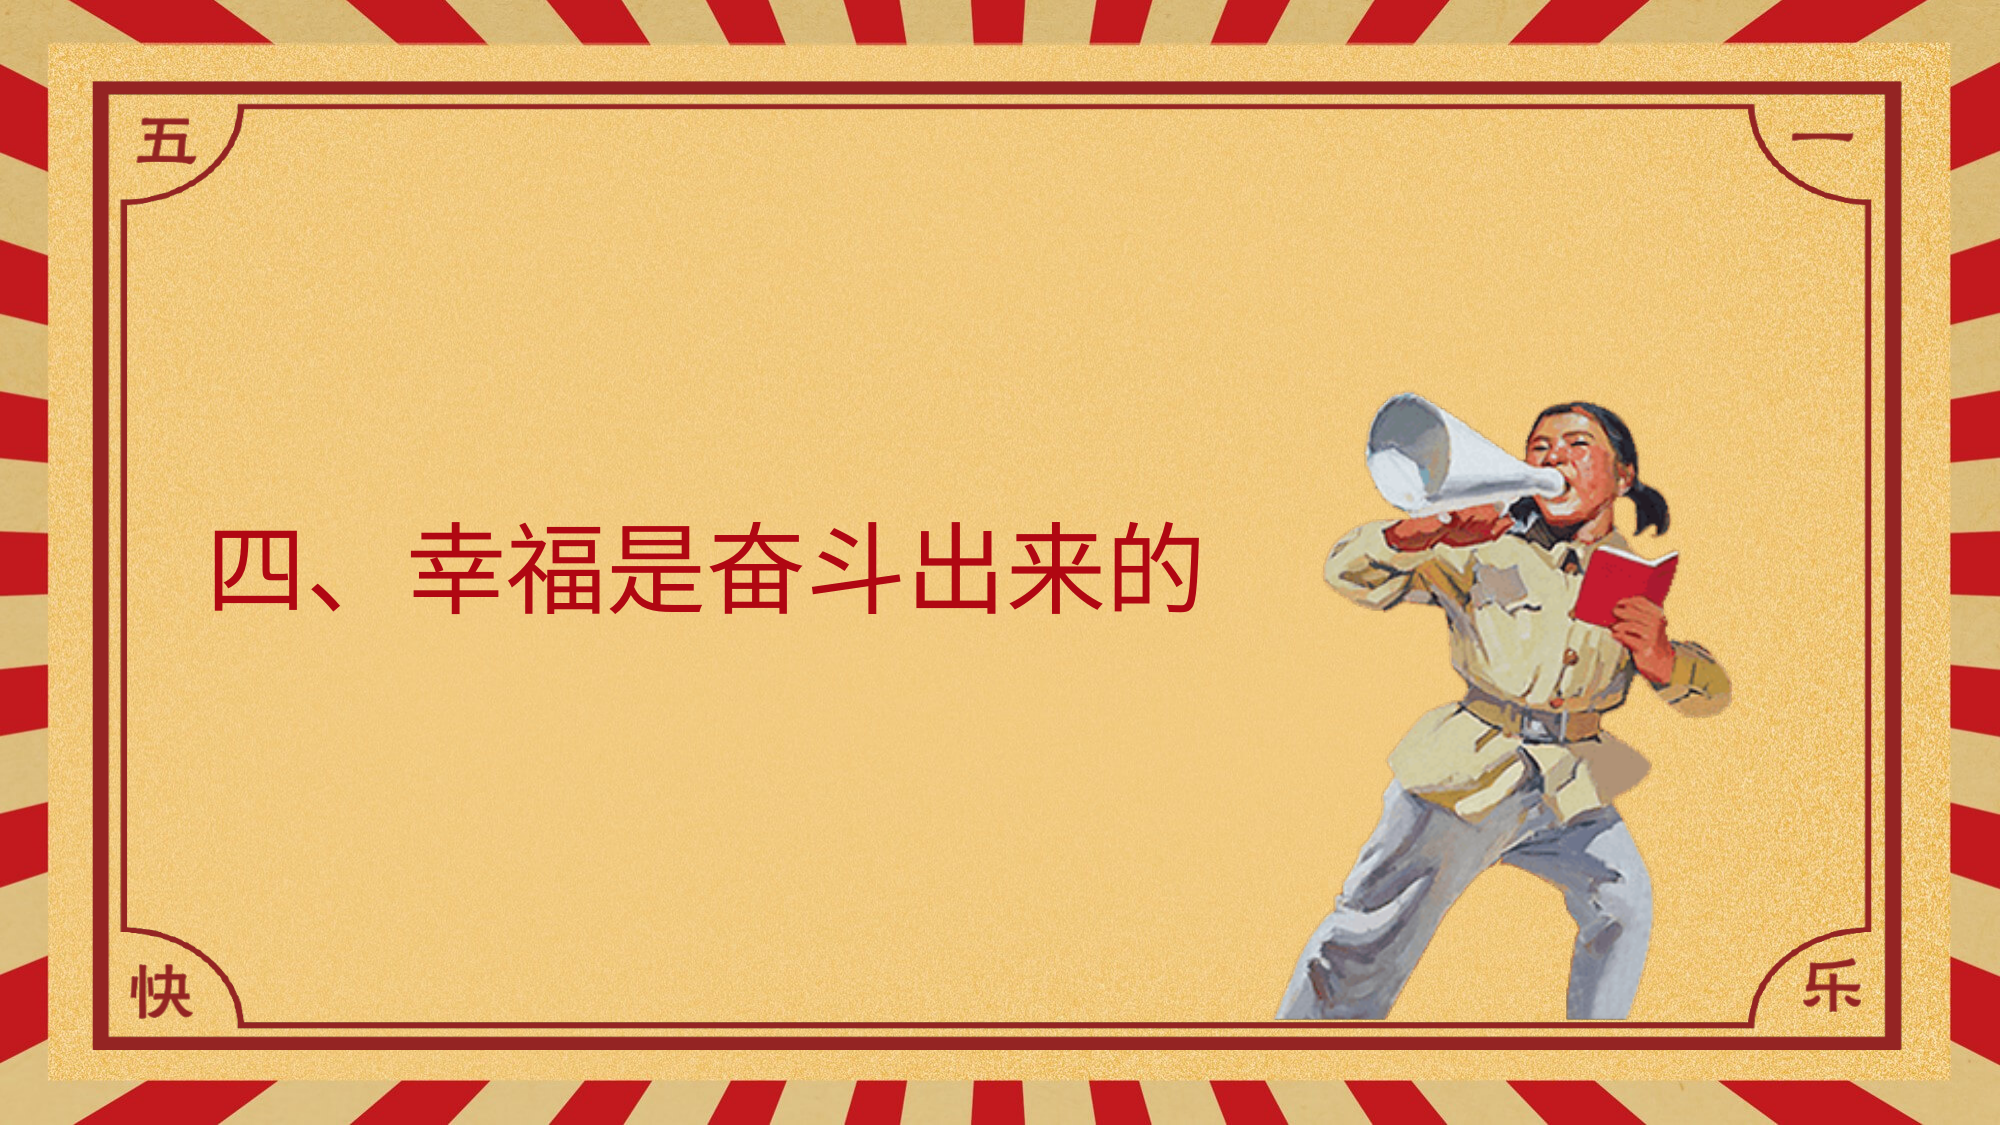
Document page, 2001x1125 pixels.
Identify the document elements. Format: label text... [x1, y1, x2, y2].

text_box 四、幸福是奋斗出来的 [191, 498, 1145, 634]
picture [0, 11, 2000, 1125]
picture [0, 0, 2000, 10]
